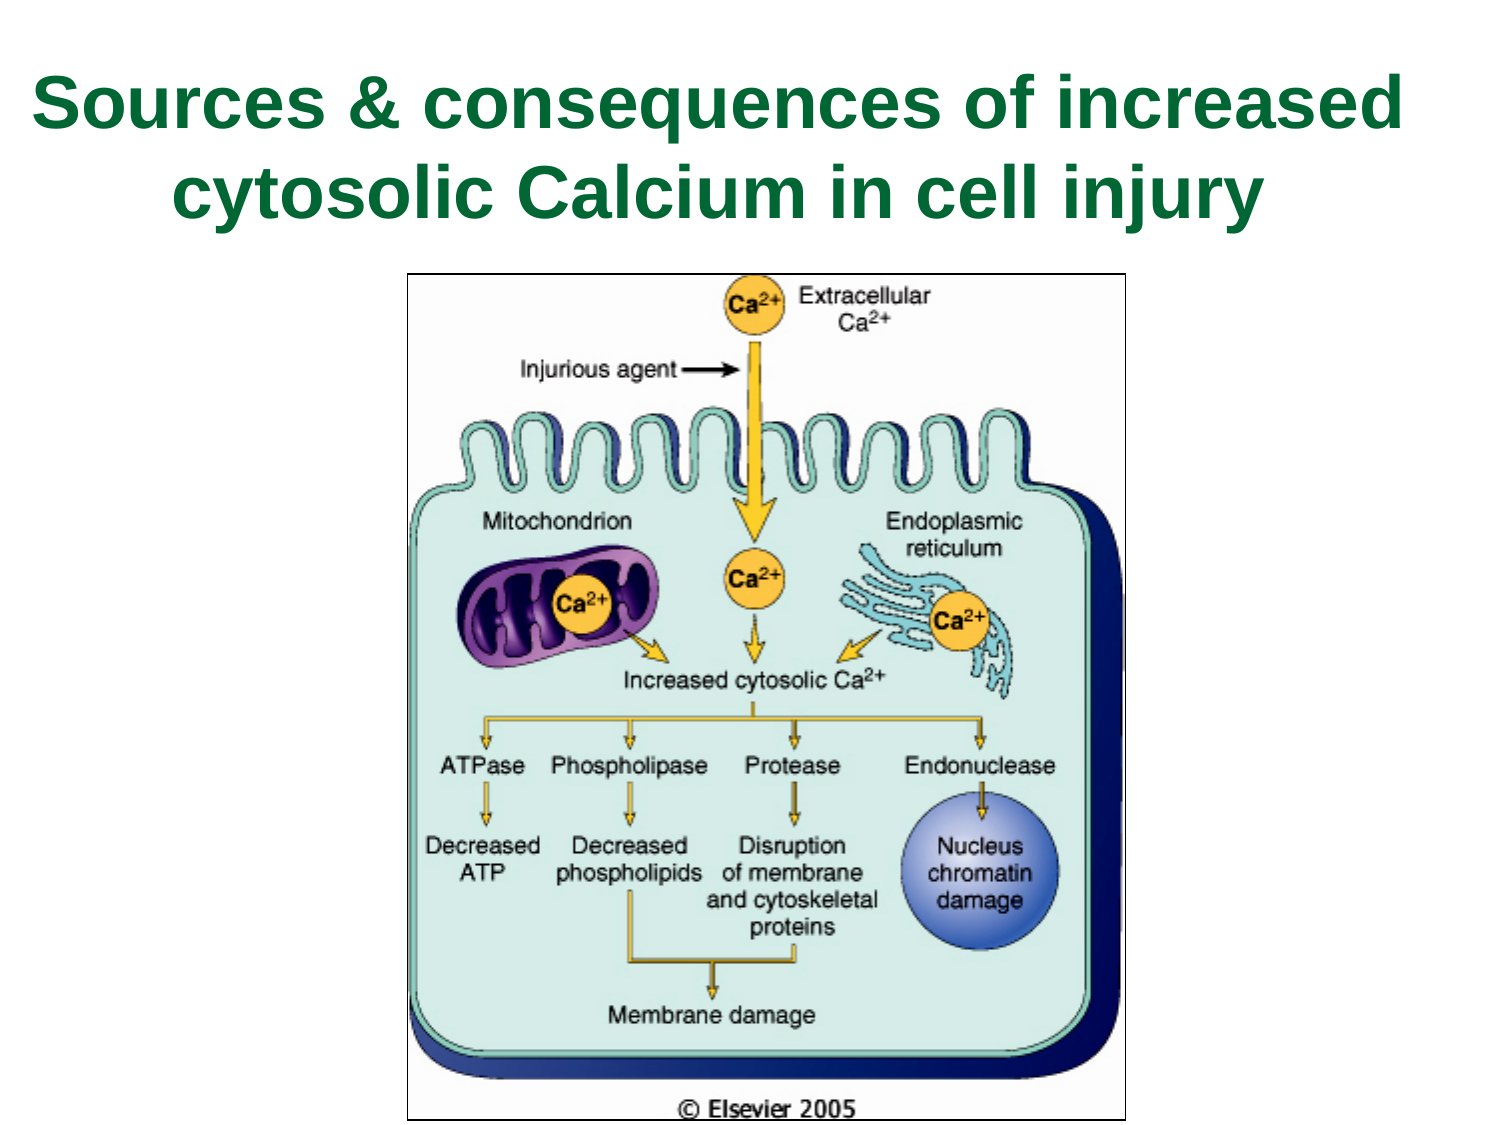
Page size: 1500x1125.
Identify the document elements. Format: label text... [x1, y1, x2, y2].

title Sources & consequences of increased cytosolic Calcium in cell injury [0, 45, 1438, 238]
picture [407, 274, 1126, 1120]
